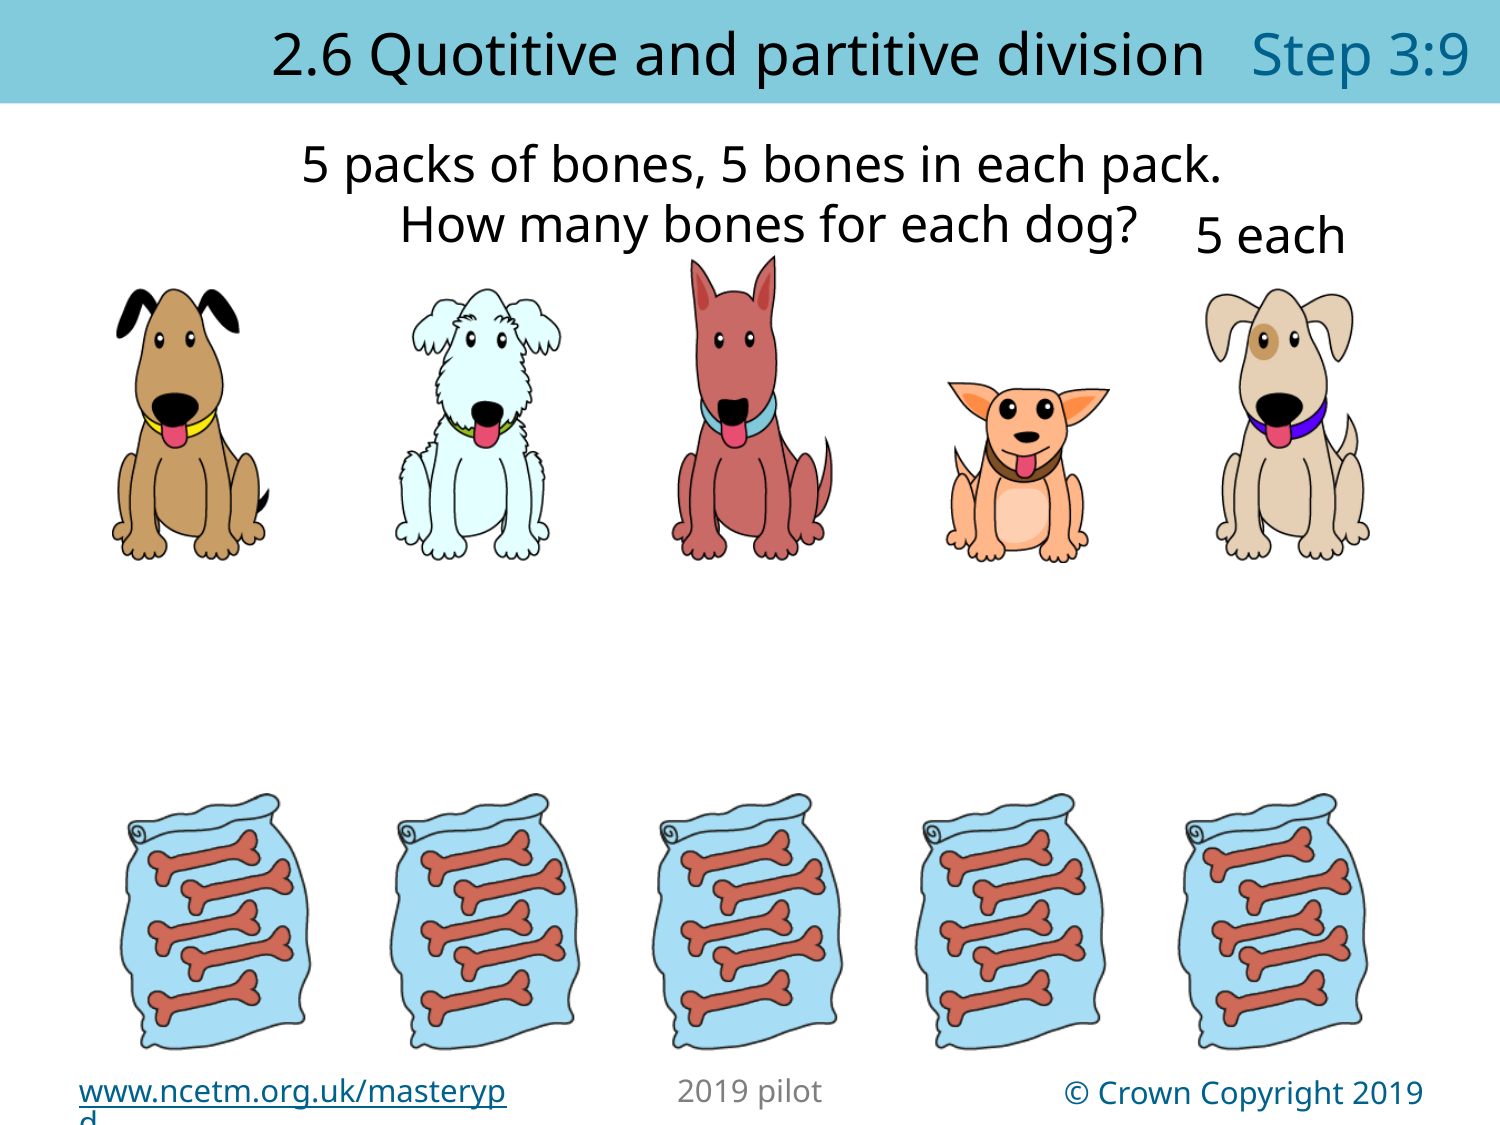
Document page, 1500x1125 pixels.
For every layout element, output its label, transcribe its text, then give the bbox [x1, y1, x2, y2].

picture [608, 792, 862, 1052]
picture [111, 255, 292, 563]
picture [1202, 255, 1370, 563]
picture [929, 255, 1110, 563]
picture [1133, 792, 1388, 1052]
picture [384, 255, 565, 563]
text_box 5 each [1180, 195, 1363, 271]
picture [346, 792, 600, 1052]
list 2.6 Quotitive and partitive division Step 3:9 [0, 0, 1500, 104]
picture [871, 792, 1125, 1052]
picture [76, 792, 337, 1052]
picture [657, 255, 838, 563]
text_box 5 packs of bones, 5 bones in each pack. How many bones for each dog? [286, 125, 1252, 261]
